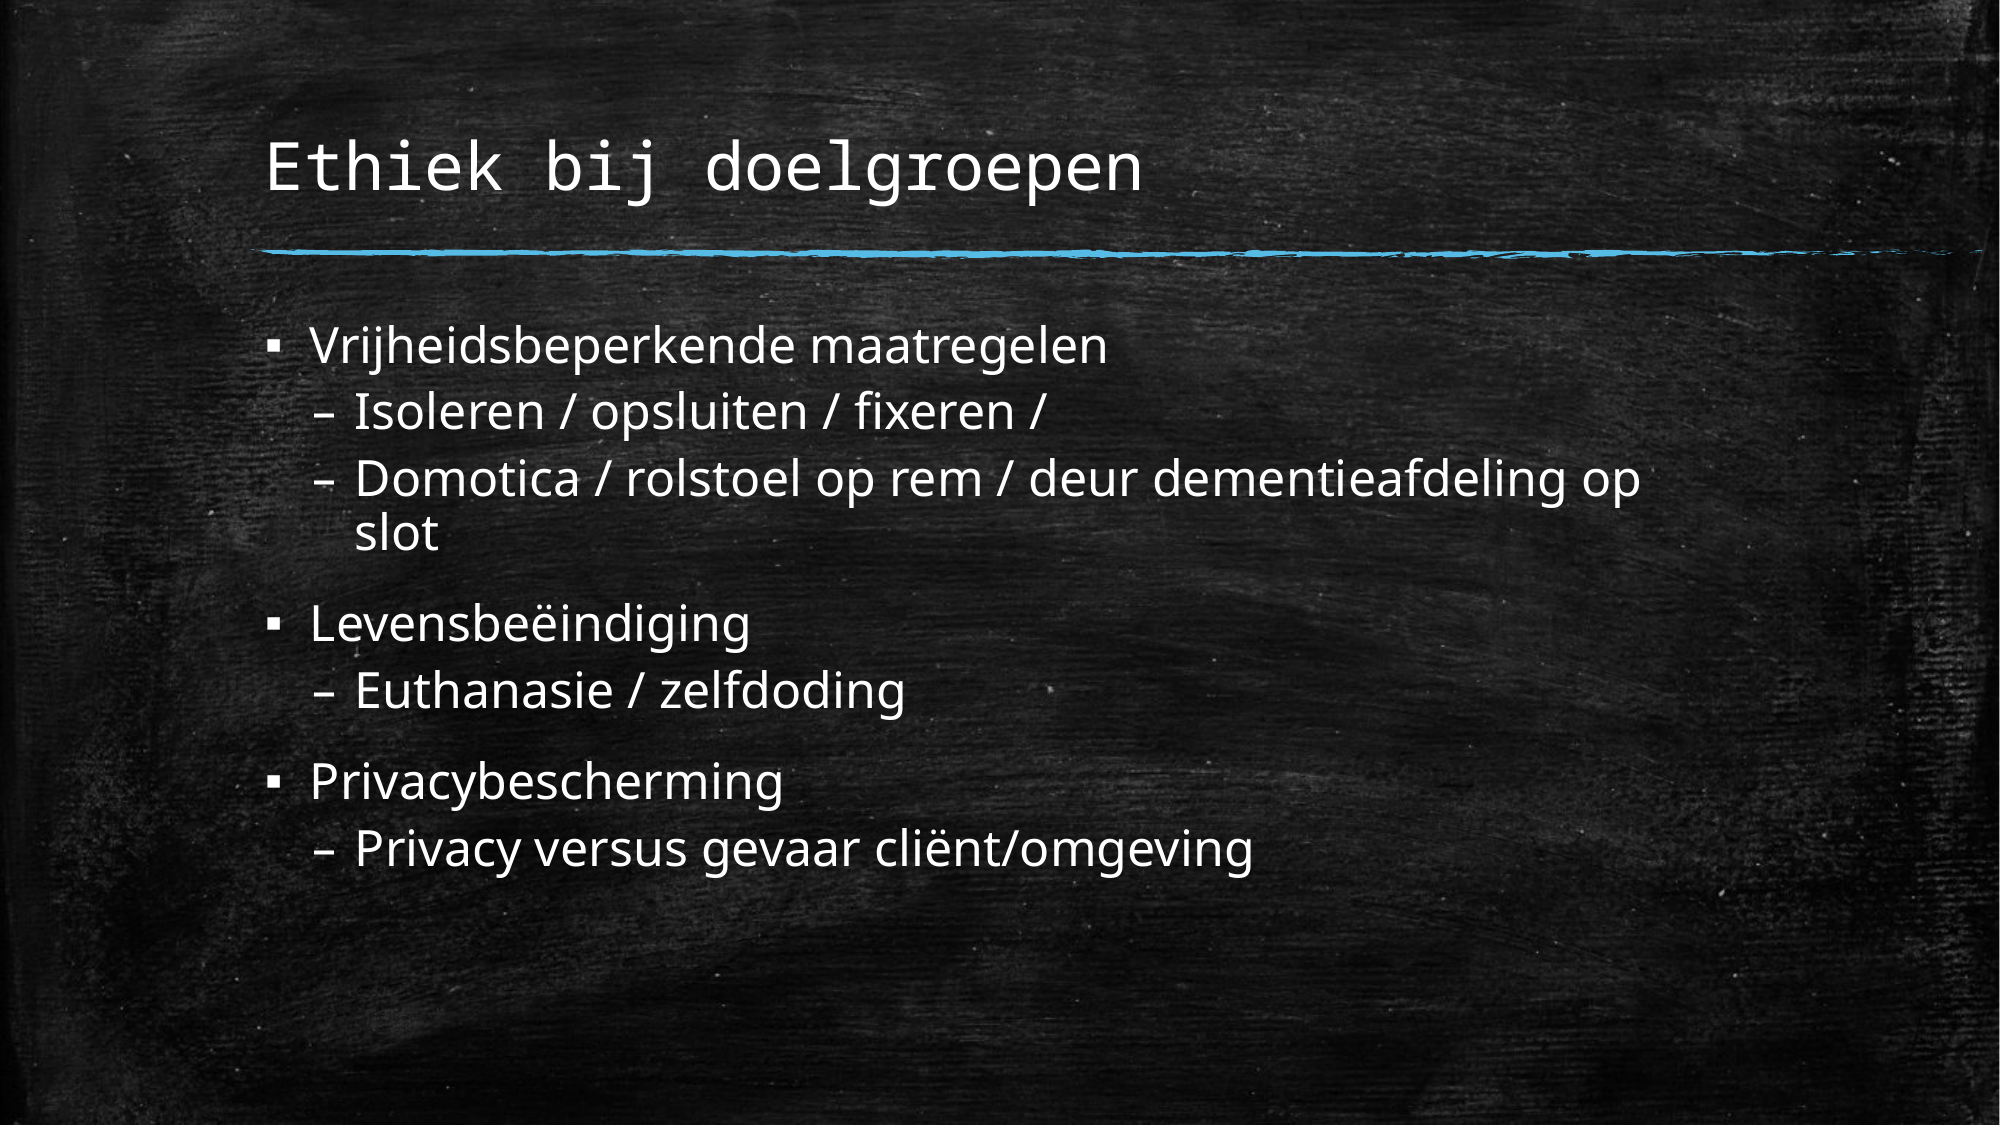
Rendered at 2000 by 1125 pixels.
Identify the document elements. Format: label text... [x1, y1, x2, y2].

title Ethiek bij doelgroepen [249, 45, 1750, 213]
list Vrijheidsbeperkende maatregelen Isoleren / opsluiten / fixeren / Domotica / rolstoel op rem / deur dementieafdeling op slot Levensbeëindiging Euthanasie / zelfdoding Privacybescherming Privacy versus gevaar cliënt/omgeving [249, 312, 1750, 1013]
